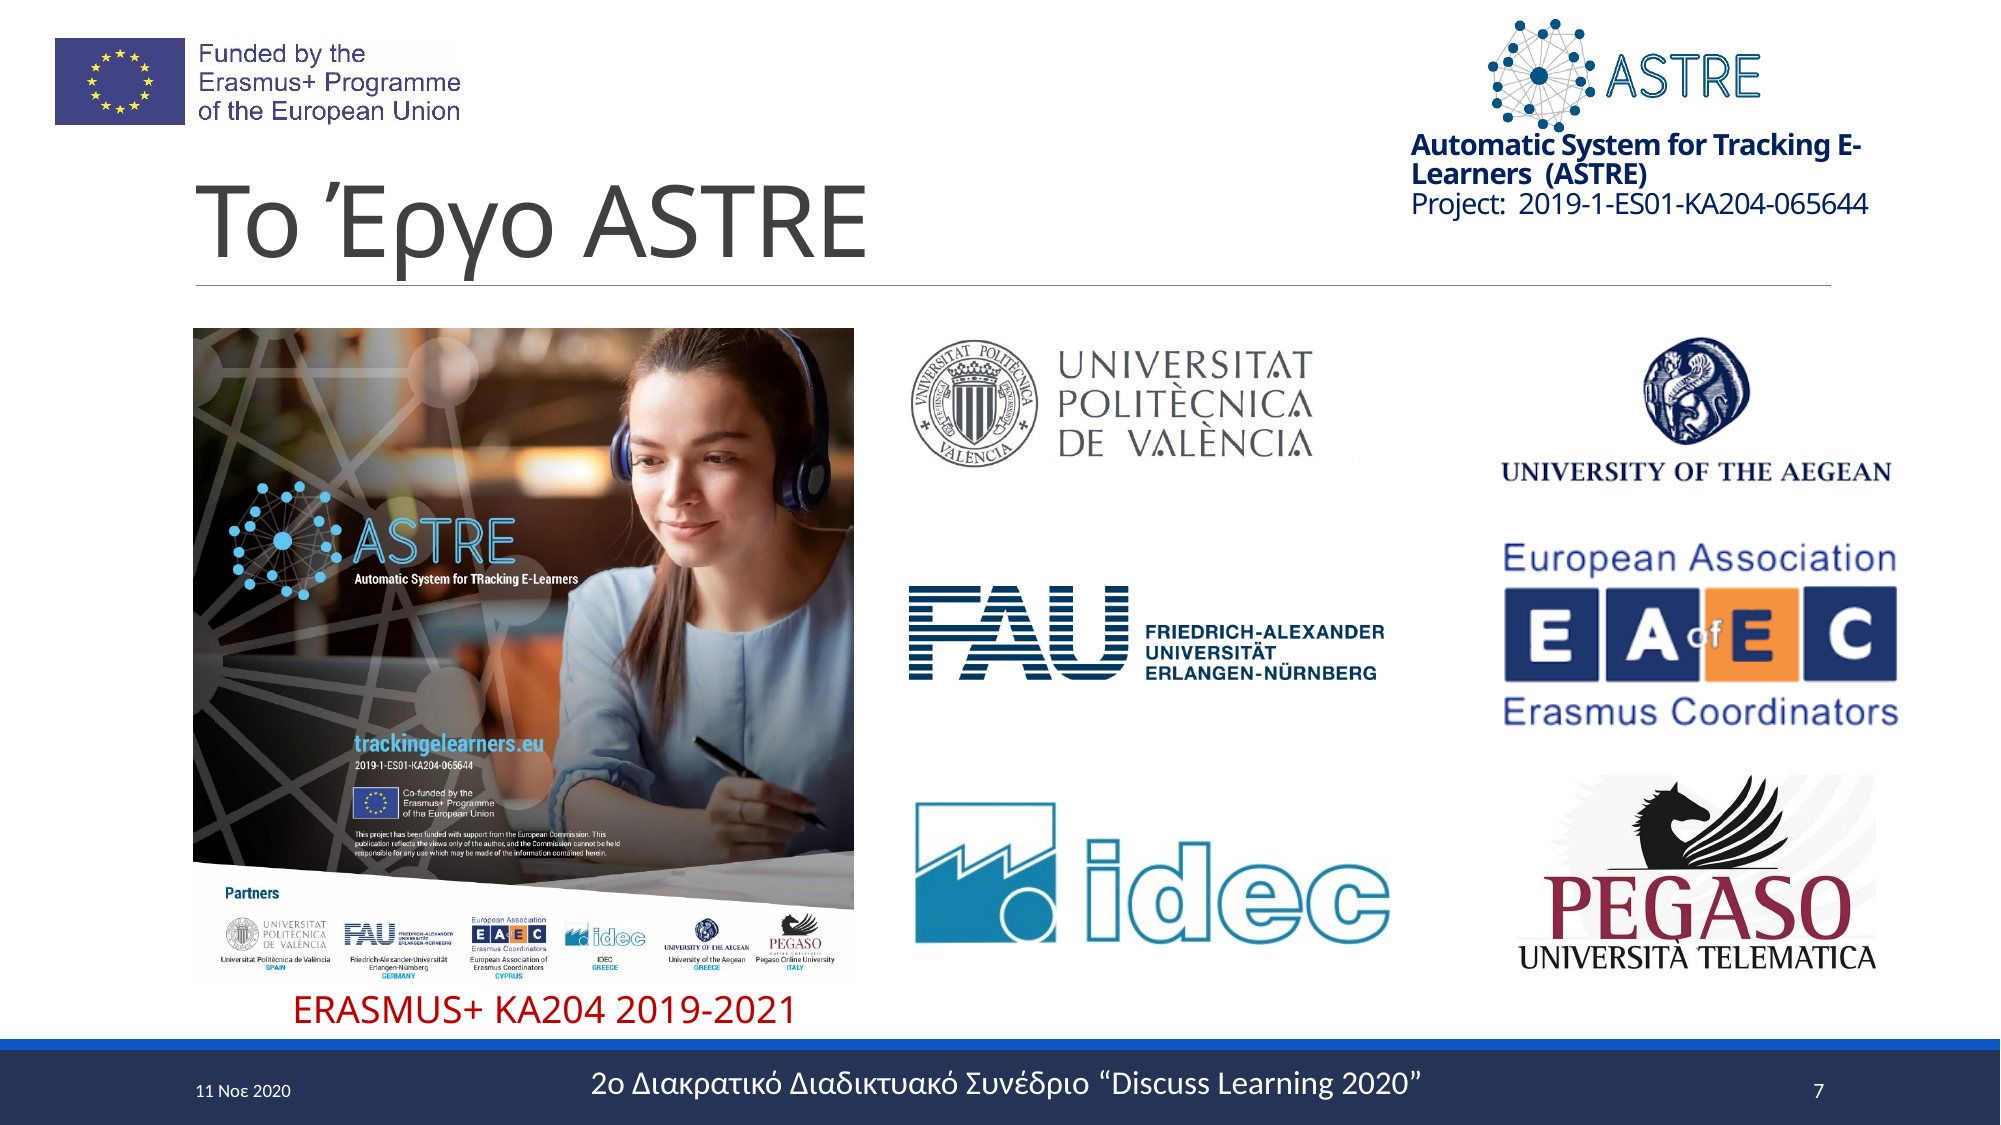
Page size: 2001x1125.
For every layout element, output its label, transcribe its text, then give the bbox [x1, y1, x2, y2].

picture [1496, 325, 1897, 491]
picture [909, 586, 1384, 680]
picture [1465, 7, 1783, 47]
title Το Έργο ASTRE [180, 47, 1830, 285]
picture [915, 802, 1390, 945]
picture [909, 318, 1384, 470]
slide_number 7 [1624, 1059, 1840, 1120]
picture [1517, 775, 1877, 972]
picture [1496, 511, 2000, 755]
slide_number 11 Νοε 2020 [180, 1059, 586, 1120]
text_box ERASMUS+ KA204 2019-2021 [238, 996, 854, 1039]
picture [55, 38, 460, 125]
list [192, 327, 854, 989]
